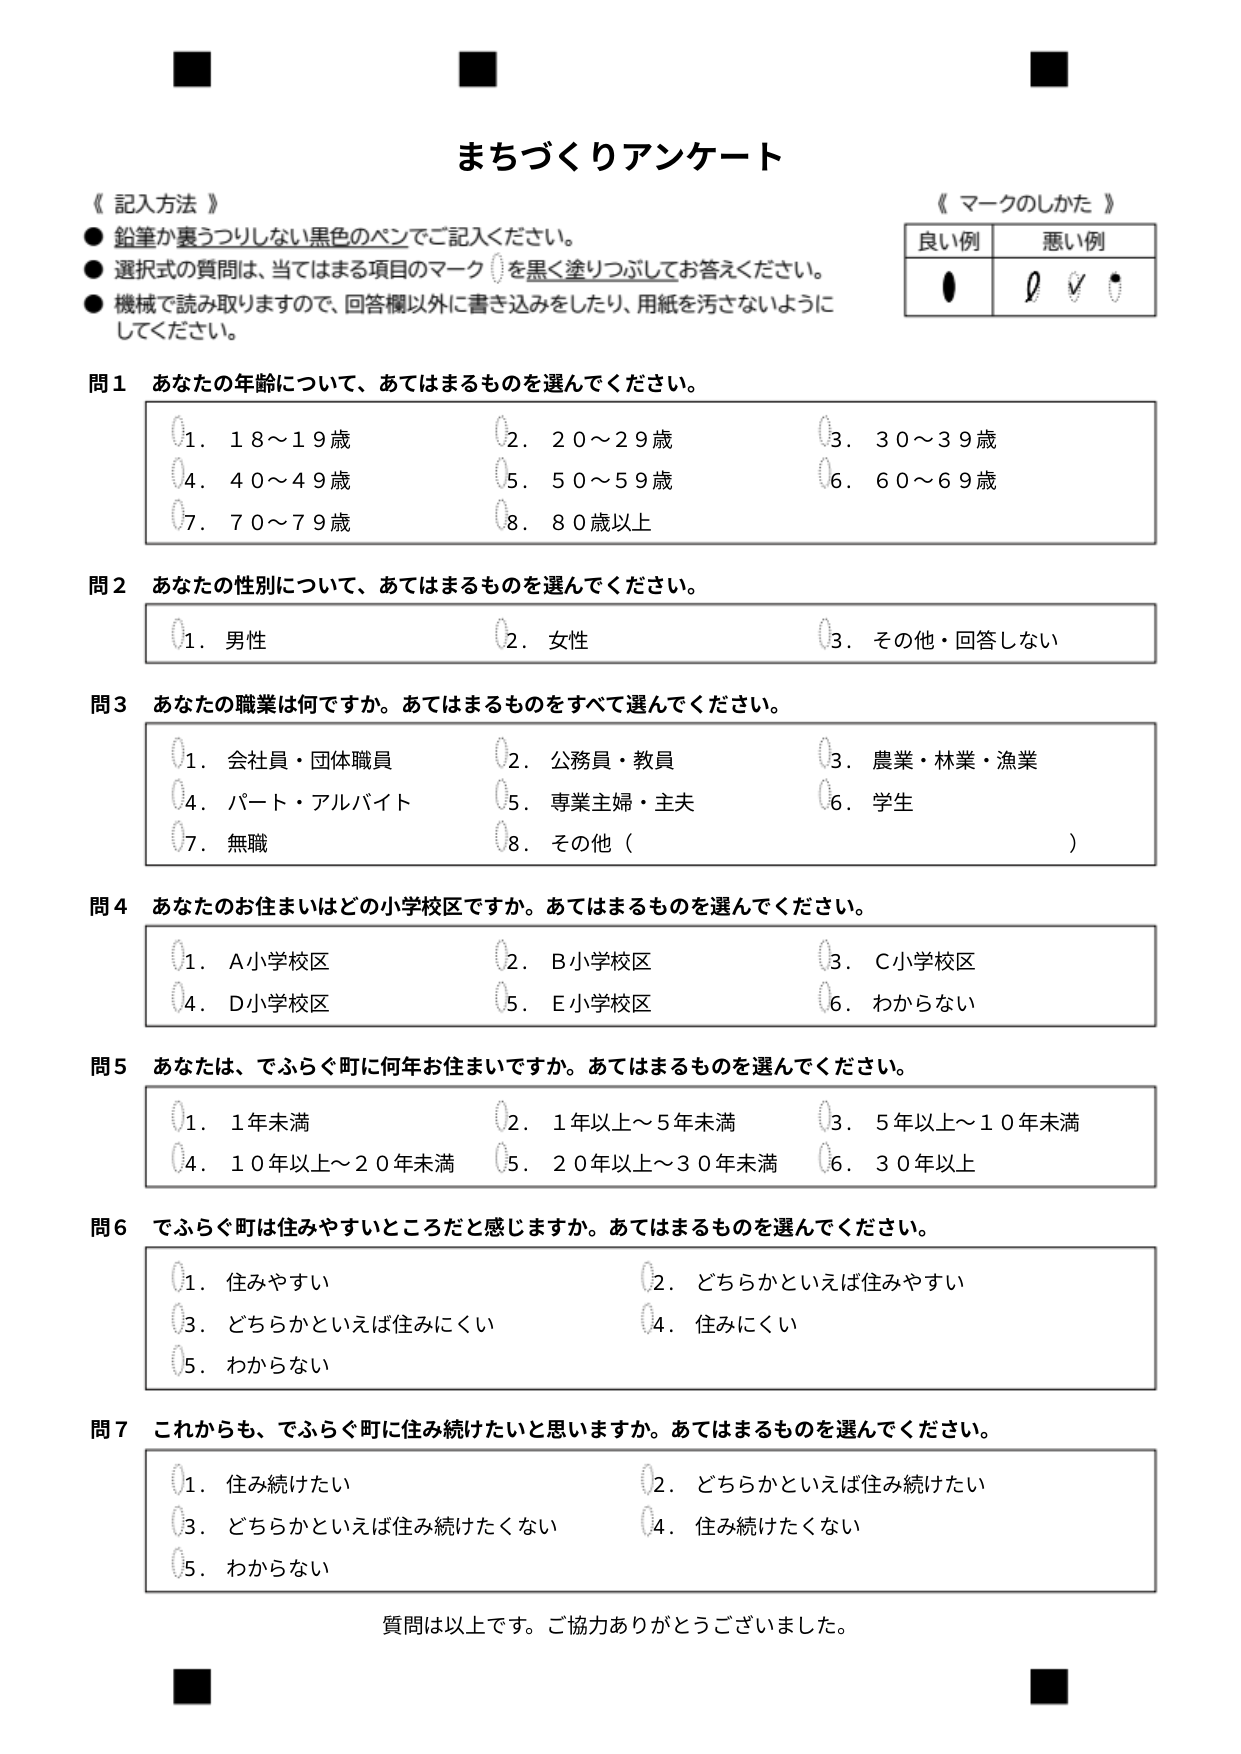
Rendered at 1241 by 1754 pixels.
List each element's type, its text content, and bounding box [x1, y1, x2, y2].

text_box 3. 農業・林業・漁業 6. 学生 [815, 723, 1054, 822]
text_box 2. どちらかといえば住み続けたい 4. 住み続けたくない [638, 1447, 1001, 1547]
text_box 1. 住みやすい 3. どちらかといえば住みにくい 5. わからない [169, 1245, 511, 1386]
text_box 2. どちらかといえば住みやすい 4. 住みにくい [638, 1245, 980, 1344]
text_box 1. 住み続けたい 3. どちらかといえば住み続けたくない 5. わからない [169, 1447, 574, 1588]
text_box 問４ あなたのお住まいはどの小学校区ですか。あてはまるものを選んでください。 [74, 886, 891, 926]
text_box 1. 男性 [168, 603, 283, 660]
text_box 2. ２０〜２９歳 5. ５０〜５９歳 8. ８０歳以上 [491, 402, 688, 543]
text_box 1. １年未満 4. １０年以上〜２０年未満 [169, 1085, 471, 1184]
text_box 問７ これからも、でふらぐ町に住み続けたいと思いますか。あてはまるものを選んでください。 [76, 1409, 1016, 1449]
text_box 1. 会社員・団体職員 4. パート・アルバイト 7. 無職 [169, 723, 429, 864]
text_box 2. Ｂ小学校区 5. Ｅ小学校区 [491, 924, 668, 1023]
text_box 3. ３０〜３９歳 6. ６０〜６９歳 [815, 402, 1012, 501]
text_box 問２ あなたの性別について、あてはまるものを選んでください。 [74, 565, 724, 606]
text_box 3. その他・回答しない [815, 603, 1075, 660]
text_box 1. １８〜１９歳 4. ４０〜４９歳 7. ７０〜７９歳 [169, 402, 366, 543]
text_box 問１ あなたの年齢について、あてはまるものを選んでください。 [74, 363, 724, 403]
text_box 問３ あなたの職業は何ですか。あてはまるものをすべて選んでください。 [75, 684, 806, 725]
text_box 3. ５年以上〜１０年未満 6. ３０年以上 [815, 1085, 1096, 1184]
text_box 2. 女性 [490, 603, 605, 660]
text_box 3. Ｃ小学校区 6. わからない [814, 924, 991, 1023]
text_box 問５ あなたは、でふらぐ町に何年お住まいですか。あてはまるものを選んでください。 [75, 1046, 933, 1086]
text_box 問６ でふらぐ町は住みやすいところだと感じますか。あてはまるものを選んでください。 [75, 1207, 954, 1248]
text_box まちづくりアンケート [0, 128, 1241, 184]
text_box 質問は以上です。ご協力ありがとうございました。 [0, 1605, 1241, 1646]
text_box 2. 公務員・教員 5. 専業主婦・主夫 8. その他（ ） [492, 723, 1105, 864]
text_box 1. Ａ小学校区 4. Ｄ小学校区 [169, 924, 345, 1023]
text_box 2. １年以上〜５年未満 5. ２０年以上〜３０年未満 [492, 1085, 793, 1184]
